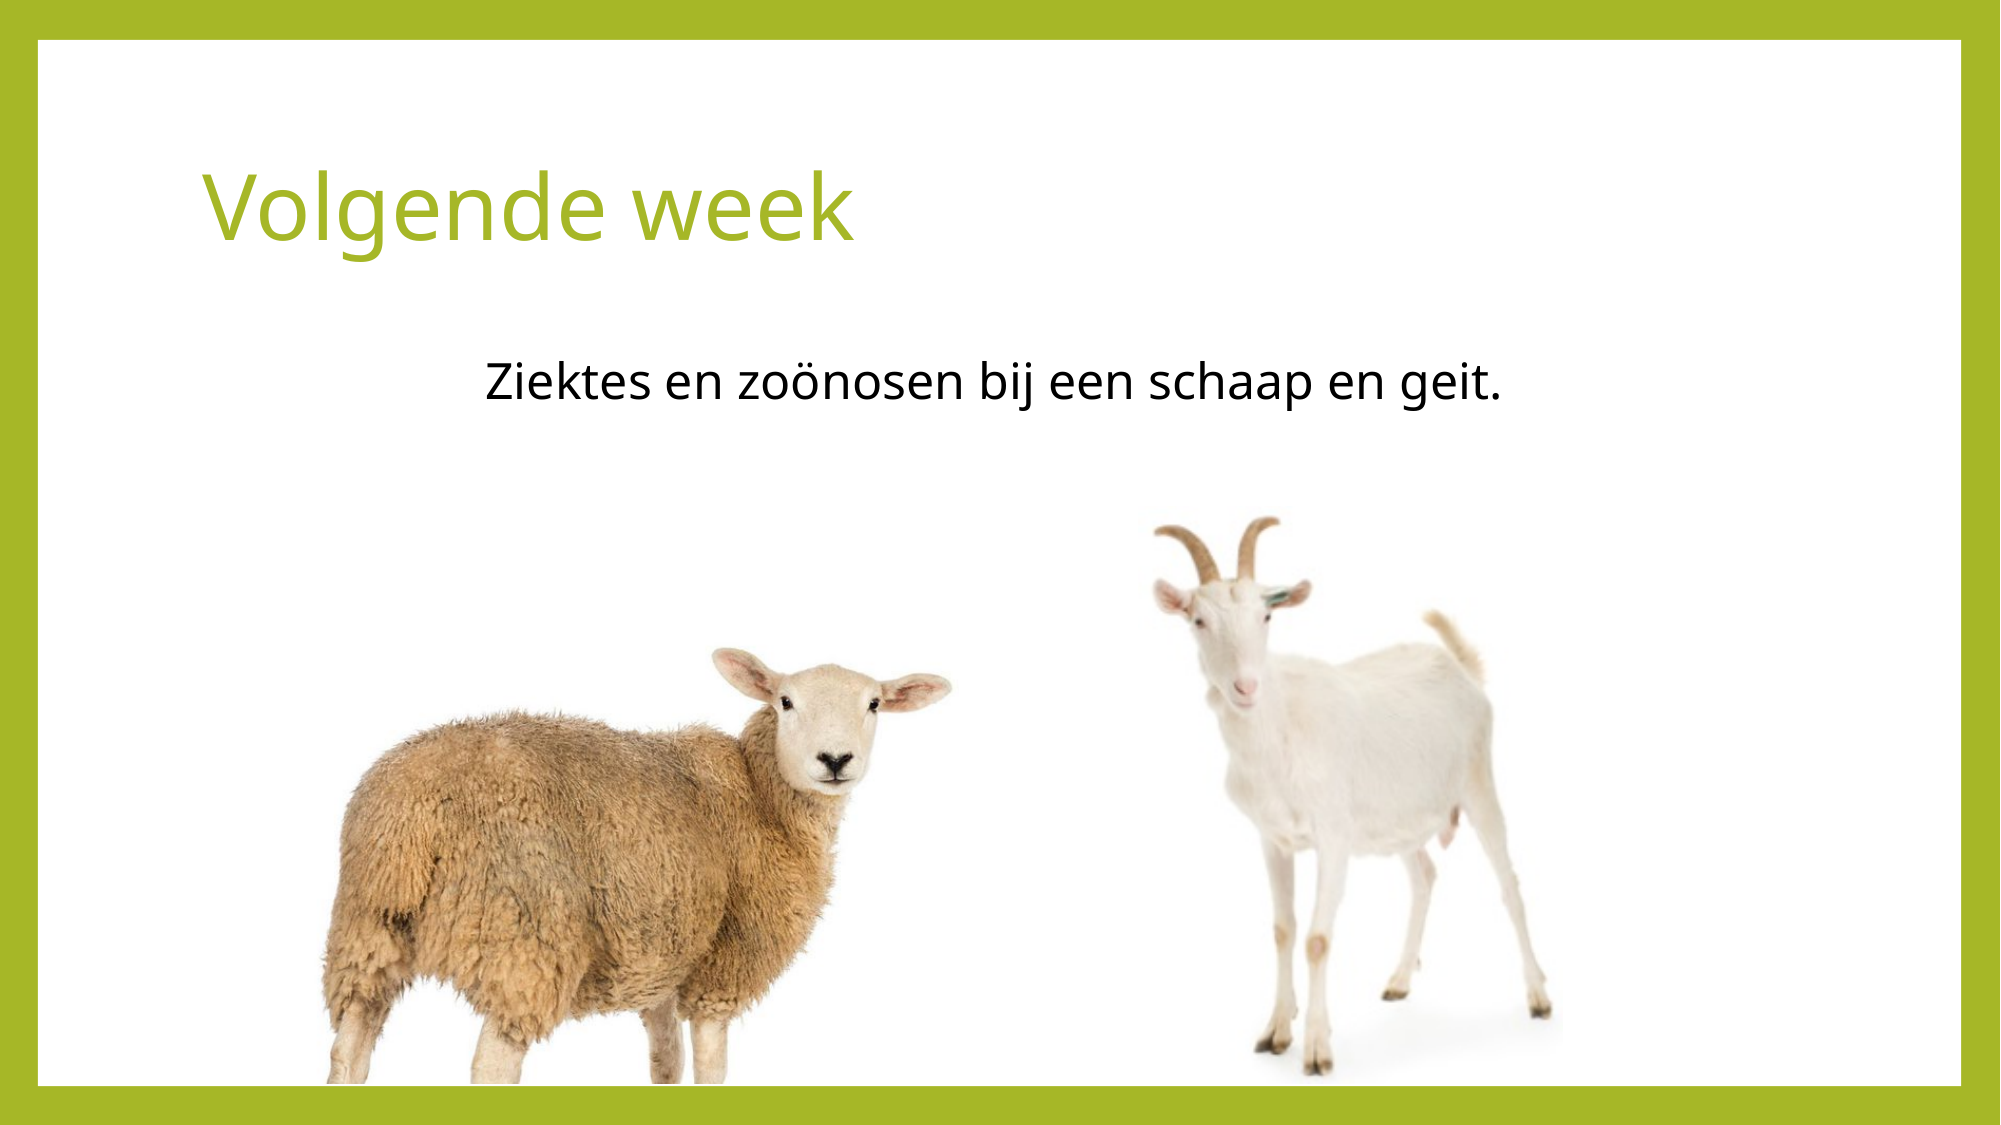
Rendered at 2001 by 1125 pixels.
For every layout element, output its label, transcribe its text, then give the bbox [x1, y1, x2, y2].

title Volgende week [187, 99, 1808, 323]
picture [233, 629, 1038, 1085]
list Ziektes en zoönosen bij een schaap en geit. [187, 337, 1808, 1000]
picture [1138, 506, 1563, 1085]
